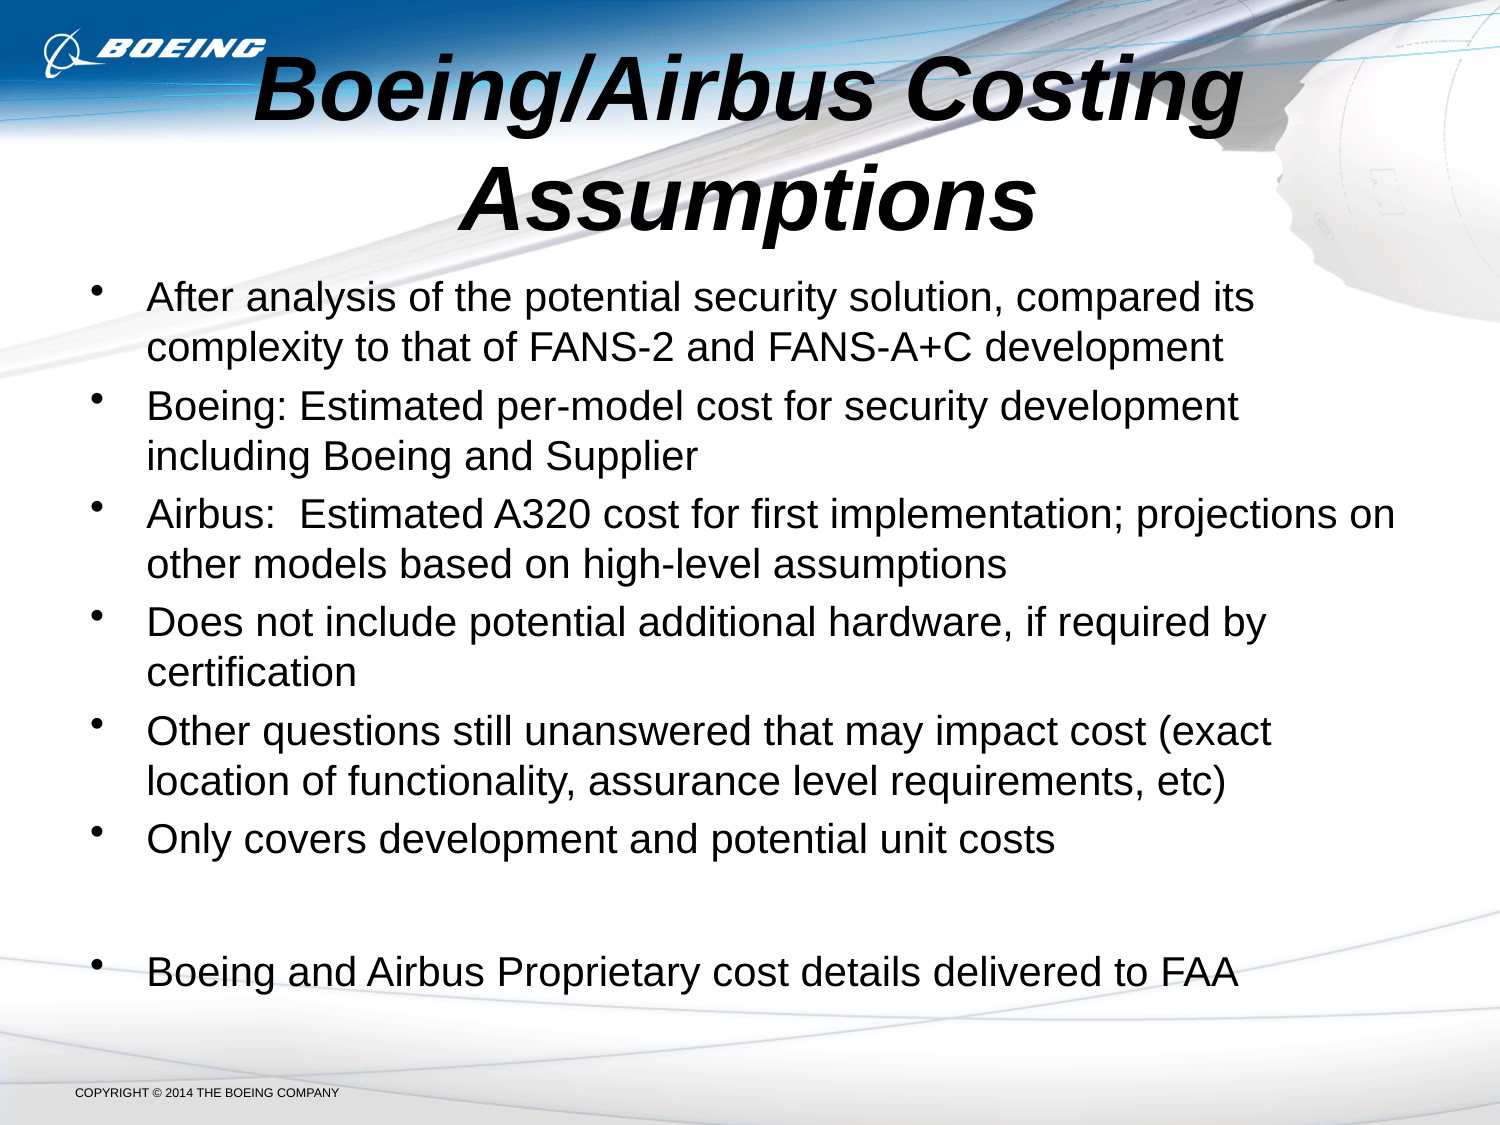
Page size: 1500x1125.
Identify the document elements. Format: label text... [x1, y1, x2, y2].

list After analysis of the potential security solution, compared its complexity to that of FANS-2 and FANS-A+C development Boeing: Estimated per-model cost for security development including Boeing and Supplier Airbus: Estimated A320 cost for first implementation; projections on other models based on high-level assumptions Does not include potential additional hardware, if required by certification Other questions still unanswered that may impact cost (exact location of functionality, assurance level requirements, etc) Only covers development and potential unit costs Boeing and Airbus Proprietary cost details delivered to FAA [74, 262, 1426, 1006]
picture [0, 0, 1500, 1125]
title Boeing/Airbus Costing Assumptions [74, 44, 1426, 233]
